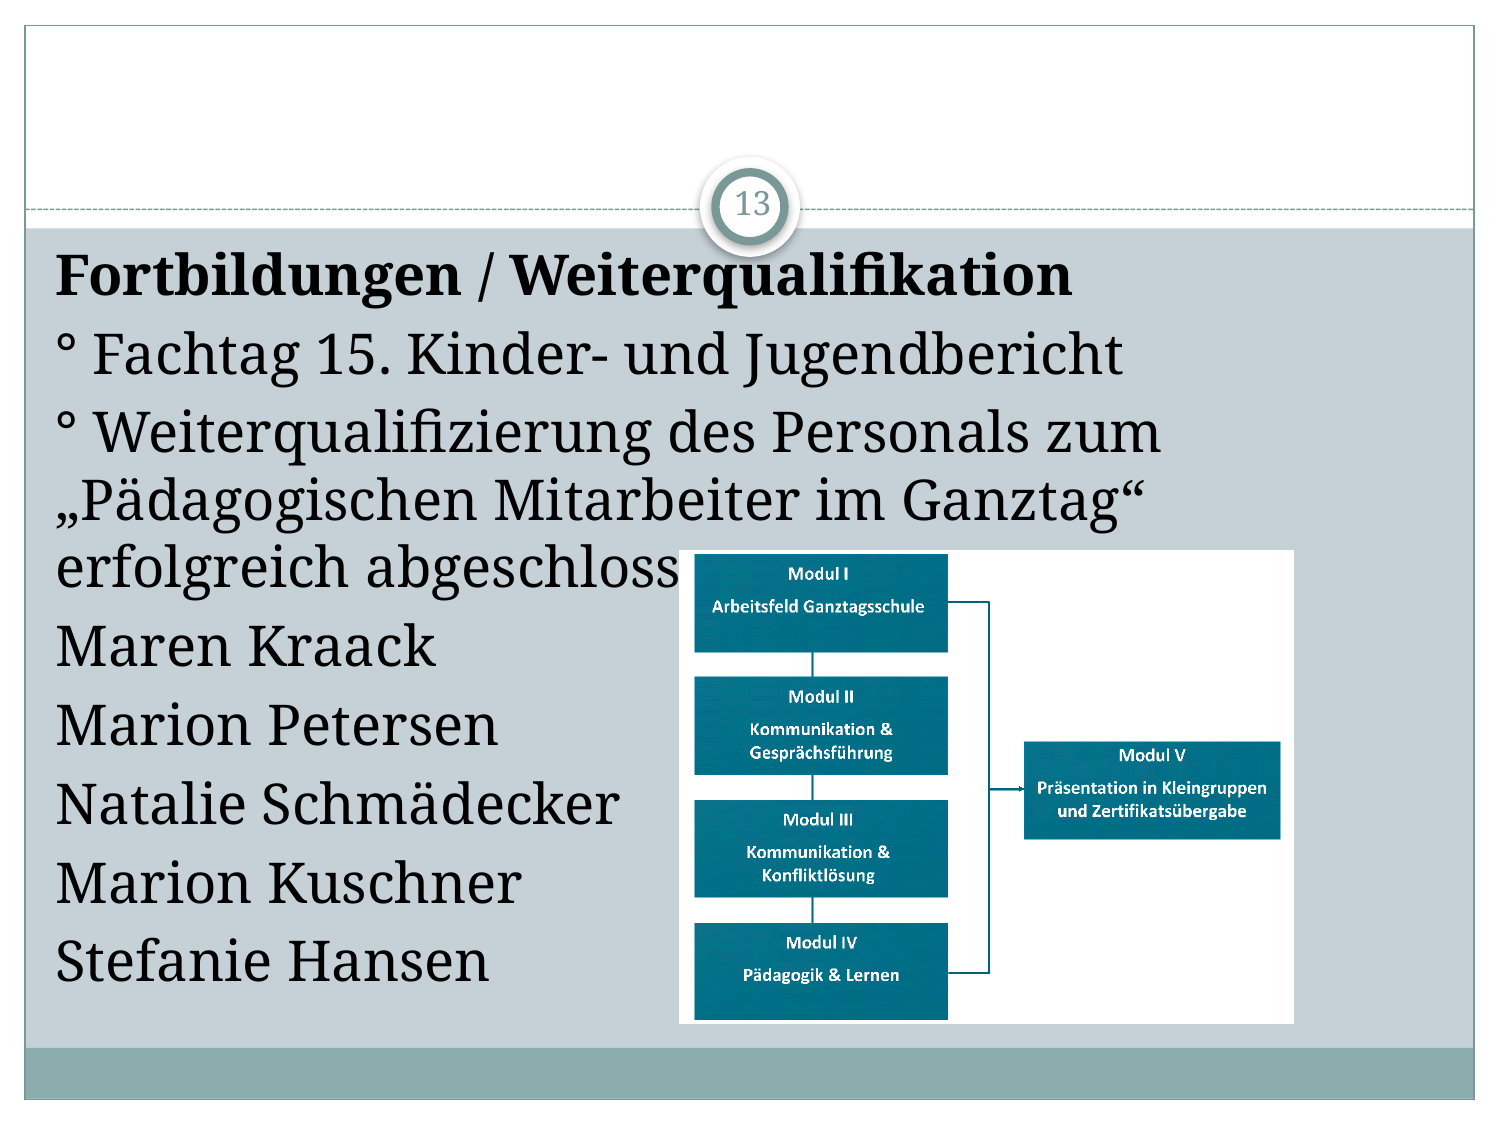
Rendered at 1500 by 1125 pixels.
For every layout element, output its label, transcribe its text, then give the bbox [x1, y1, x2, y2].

list Fortbildungen / Weiterqualifikation ° Fachtag 15. Kinder- und Jugendbericht ° Weiterqualifizierung des Personals zum „Pädagogischen Mitarbeiter im Ganztag“ erfolgreich abgeschlossen: Maren Kraack Marion Petersen Natalie Schmädecker Marion Kuschner 10h / W Stefanie Hansen 10h / W [29, 231, 1459, 1075]
picture [678, 550, 1294, 1024]
slide_number 13 [715, 168, 791, 231]
